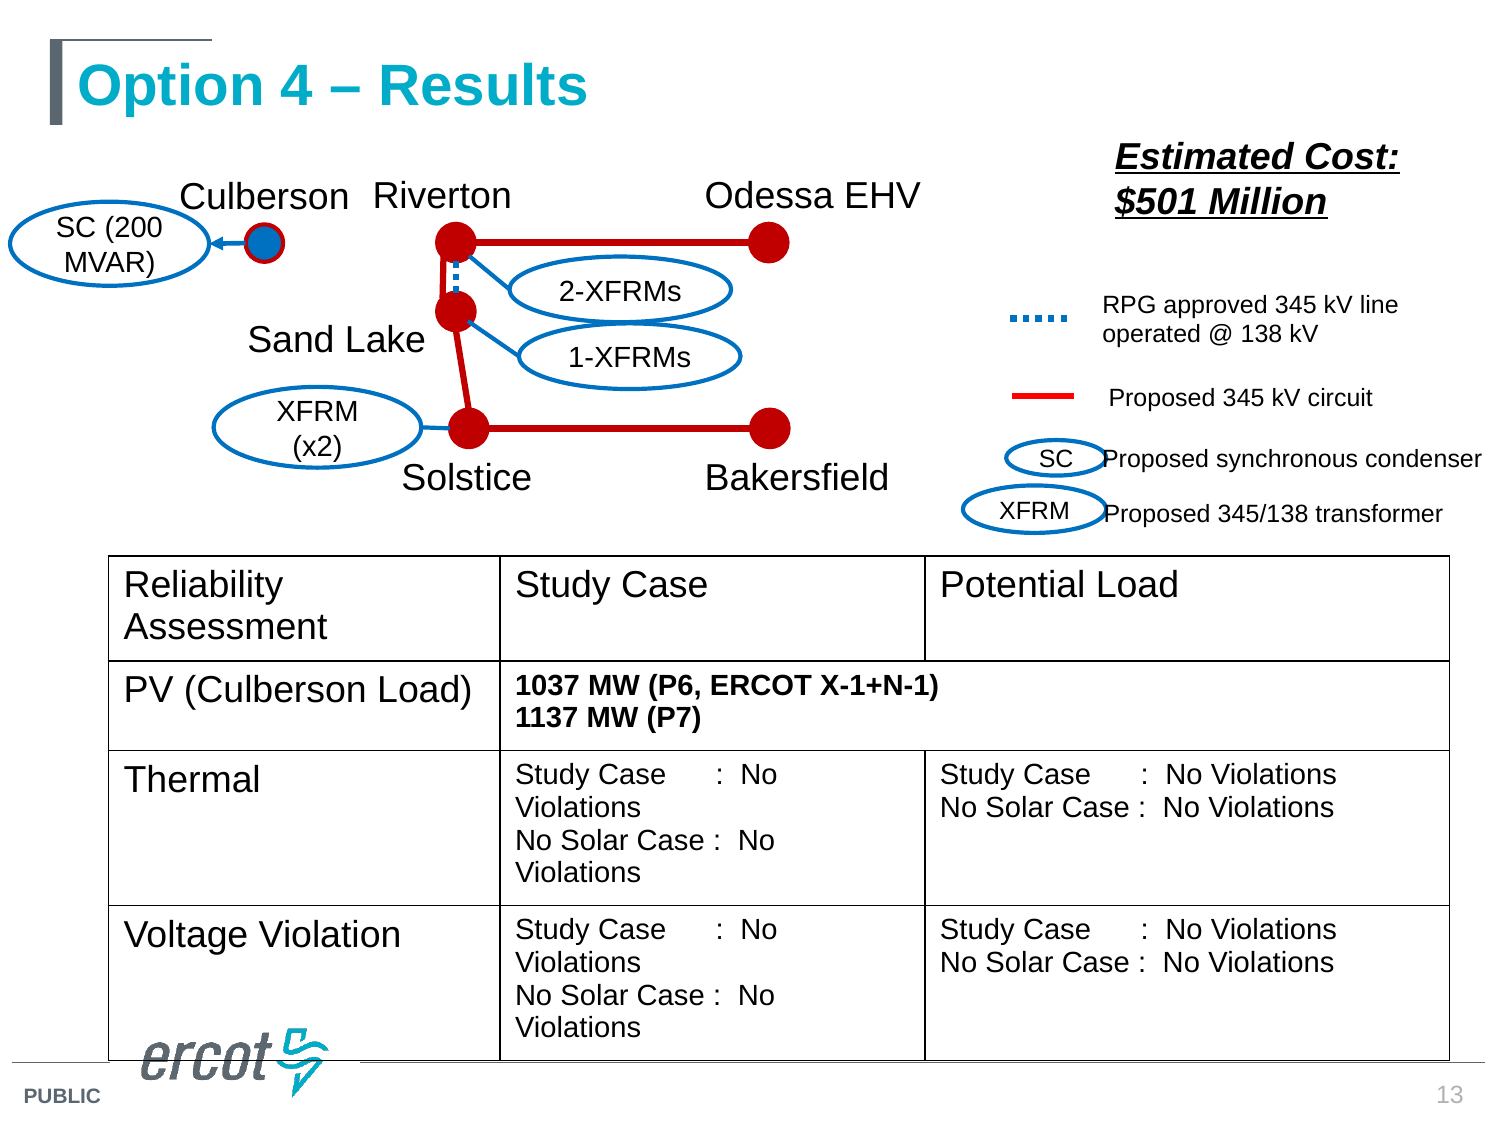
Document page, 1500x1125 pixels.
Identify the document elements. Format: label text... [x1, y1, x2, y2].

text_box Estimated Cost: $501 Million [1099, 124, 1476, 230]
title Option 4 – Results [62, 39, 1450, 228]
table_cell PV (Culberson Load) [109, 662, 499, 750]
text_box Riverton [357, 163, 527, 223]
text_box [243, 225, 286, 264]
text_box 1-XFRMs [519, 321, 743, 392]
table_cell Study Case : No Violations No Solar Case : No Violations [501, 906, 924, 1060]
table_cell Study Case : No Violations No Solar Case : No Violations [501, 751, 924, 905]
text_box [435, 291, 477, 332]
text_box Proposed synchronous condenser [1087, 435, 1499, 480]
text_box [455, 329, 469, 410]
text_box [468, 255, 510, 290]
table_cell 1037 MW (P6, ERCOT X-1+N-1) 1137 MW (P7) [501, 662, 1449, 750]
text_box [435, 223, 477, 264]
text_box RPG approved 345 kV line operated @ 138 kV [1087, 280, 1422, 356]
text_box [749, 407, 791, 445]
table_header Reliability Assessment [109, 557, 499, 660]
text_box Culberson [164, 164, 365, 225]
table_header Study Case [501, 557, 924, 660]
text_box Proposed 345 kV circuit [1093, 374, 1389, 420]
text_box XFRM [960, 483, 1088, 536]
table_cell Study Case : No Violations No Solar Case : No Violations [926, 751, 1449, 905]
slide_number 13 [1412, 1076, 1488, 1112]
text_box Sand Lake [232, 307, 441, 368]
table_header Potential Load [926, 557, 1449, 660]
table_cell Study Case : No Violations No Solar Case : No Violations [926, 906, 1449, 1060]
text_box XFRM (x2) [211, 384, 424, 470]
picture [137, 1061, 332, 1100]
table_cell Voltage Violation [109, 906, 499, 1060]
text_box SC (200 MVAR) [7, 199, 211, 288]
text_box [467, 320, 520, 357]
text_box [448, 408, 490, 445]
text_box Bakersfield [689, 445, 905, 506]
text_box SC [1004, 437, 1087, 478]
text_box Solstice [386, 445, 548, 506]
text_box [748, 223, 790, 264]
text_box Proposed 345/138 transformer [1088, 489, 1459, 535]
table_cell Thermal [109, 751, 499, 905]
text_box 2-XFRMs [509, 254, 734, 323]
text_box Odessa EHV [689, 163, 936, 223]
